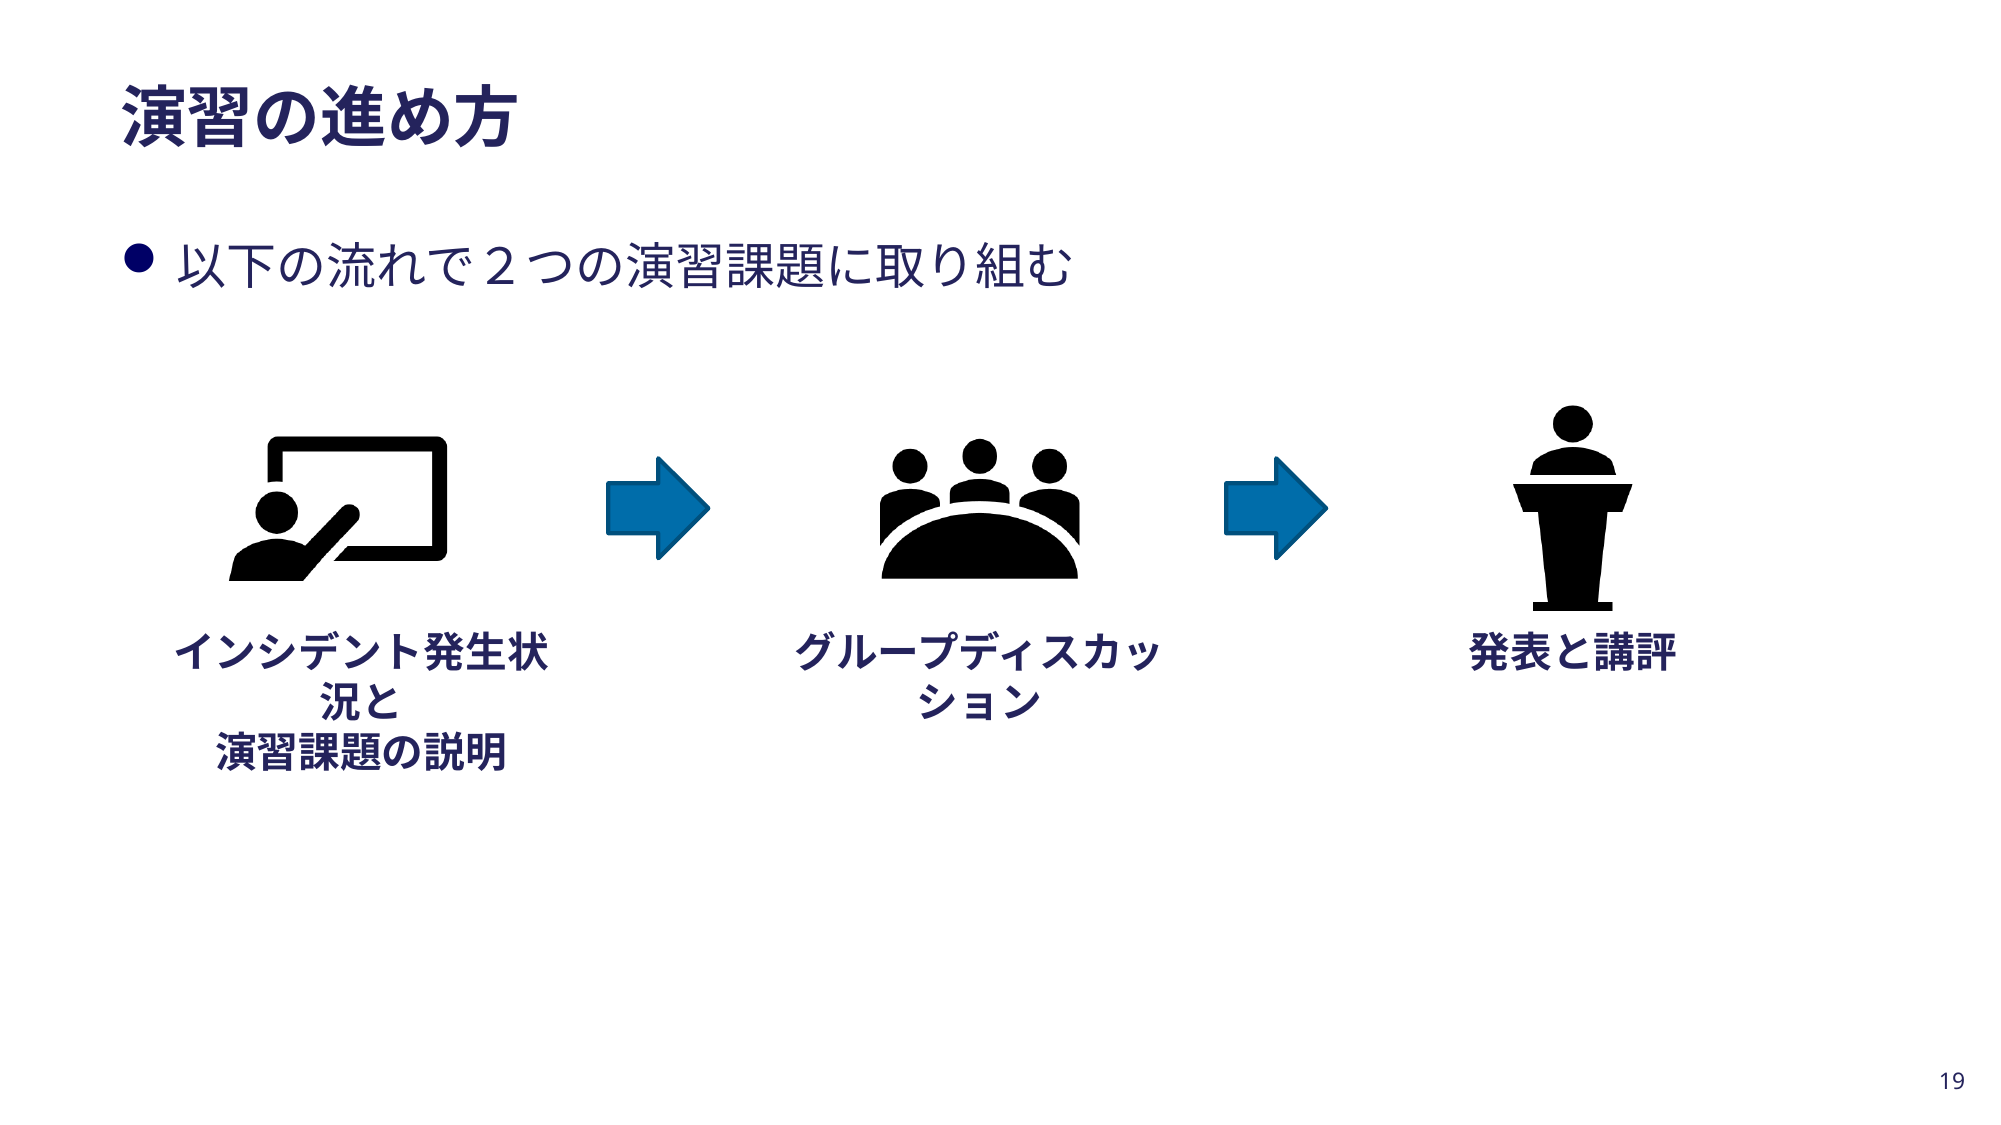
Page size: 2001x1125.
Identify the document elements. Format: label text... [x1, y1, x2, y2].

picture [1453, 397, 1693, 619]
text_box [1224, 456, 1329, 561]
slide_number 19 [1513, 1058, 1981, 1107]
text_box グループディスカッション [758, 618, 1201, 734]
title 演習の進め方 [105, 51, 1428, 163]
text_box [606, 456, 711, 561]
picture [860, 389, 1099, 628]
text_box 発表と講評 [1351, 618, 1794, 684]
list 以下の流れで２つの演習課題に取り組む [105, 226, 1790, 1006]
text_box インシデント発生状況と 演習課題の説明 [139, 618, 583, 784]
picture [217, 389, 457, 628]
